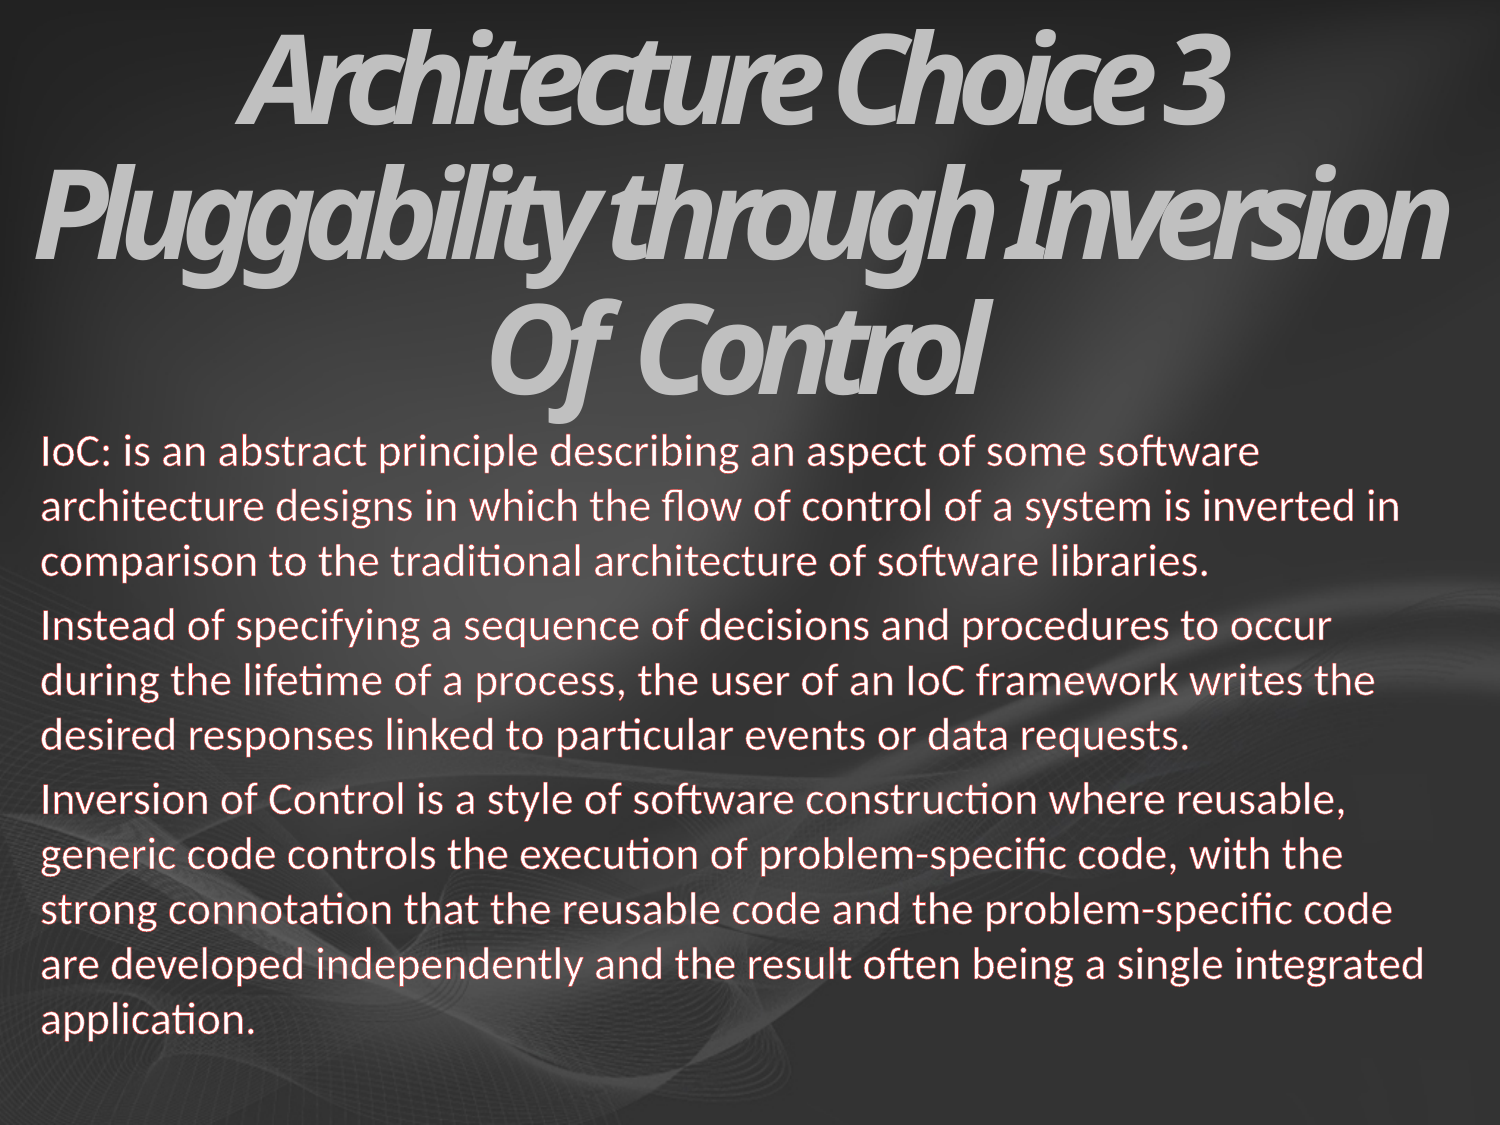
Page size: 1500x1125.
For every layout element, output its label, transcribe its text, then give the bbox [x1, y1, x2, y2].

title Architecture Choice 3 Pluggability through Inversion Of Control [12, 137, 1463, 301]
list IoC: is an abstract principle describing an aspect of some software architecture designs in which the flow of control of a system is inverted in comparison to the traditional architecture of software libraries. Instead of specifying a sequence of decisions and procedures to occur during the lifetime of a process, the user of an IoC framework writes the desired responses linked to particular events or data requests. Inversion of Control is a style of software construction where reusable, generic code controls the execution of problem-specific code, with the strong connotation that the reusable code and the problem-specific code are developed independently and the result often being a single integrated application. [24, 412, 1476, 1088]
picture [0, 0, 1500, 1125]
